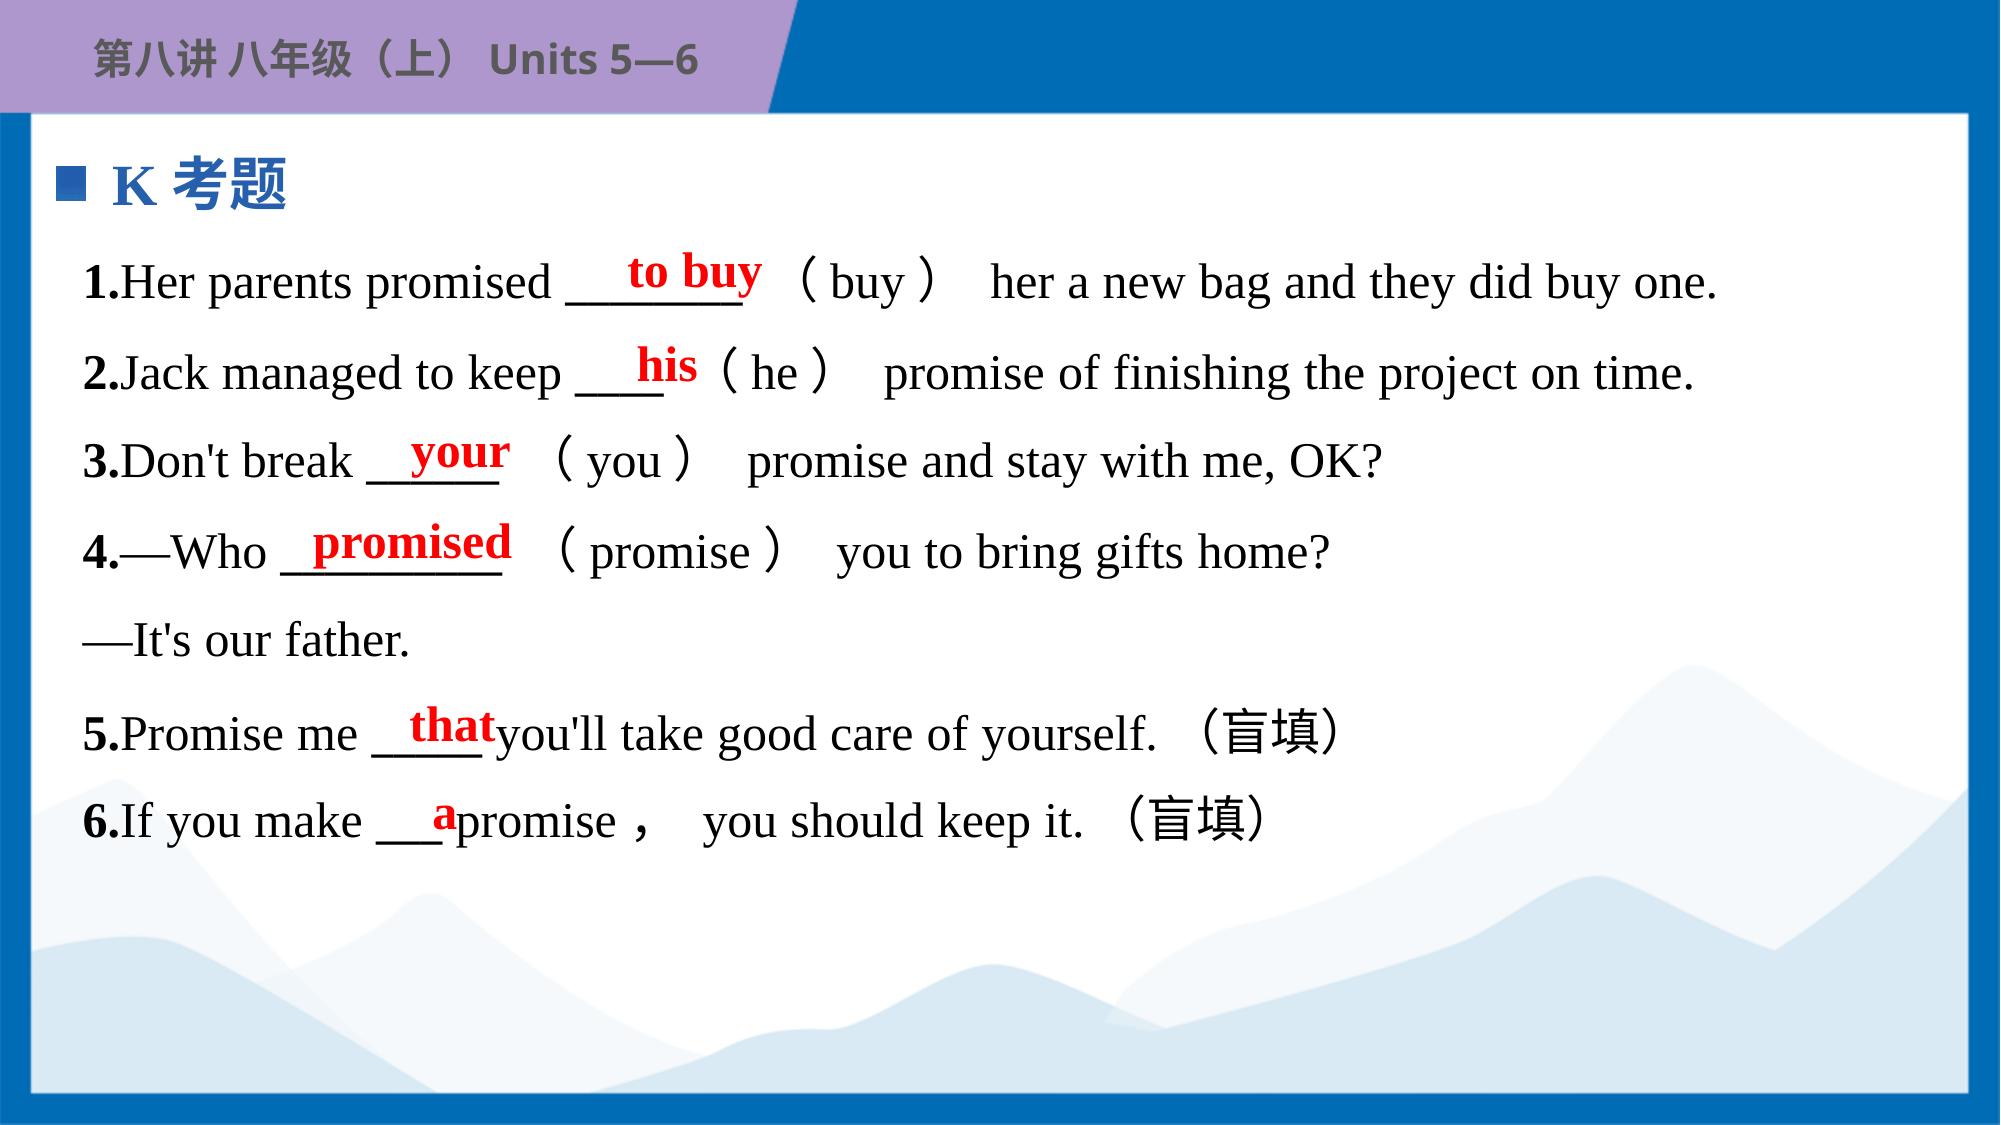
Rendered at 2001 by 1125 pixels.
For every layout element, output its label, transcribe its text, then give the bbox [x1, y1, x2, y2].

text_box 5.Promise me _____ you'll take good care of yourself.（盲填） 6.If you make ___ promise， you should keep it.（盲填） [82, 668, 1917, 838]
text_box his [618, 303, 716, 383]
picture [0, 0, 2000, 1125]
text_box that [391, 663, 514, 743]
text_box your [392, 389, 529, 469]
text_box promised [294, 480, 531, 560]
text_box a [414, 751, 476, 831]
text_box K考题 [112, 146, 1917, 216]
text_box 4.—Who __________ （promise） you to bring gifts home? —It's our father. [82, 487, 1917, 657]
text_box to buy [602, 209, 787, 288]
text_box 1.Her parents promised ________ （buy） her a new bag and they did buy one. 2.Jack managed to keep ____ （he） promise of finishing the project on time. 3.Don't break ______ （you） promise and stay with me, OK? [82, 216, 1917, 478]
